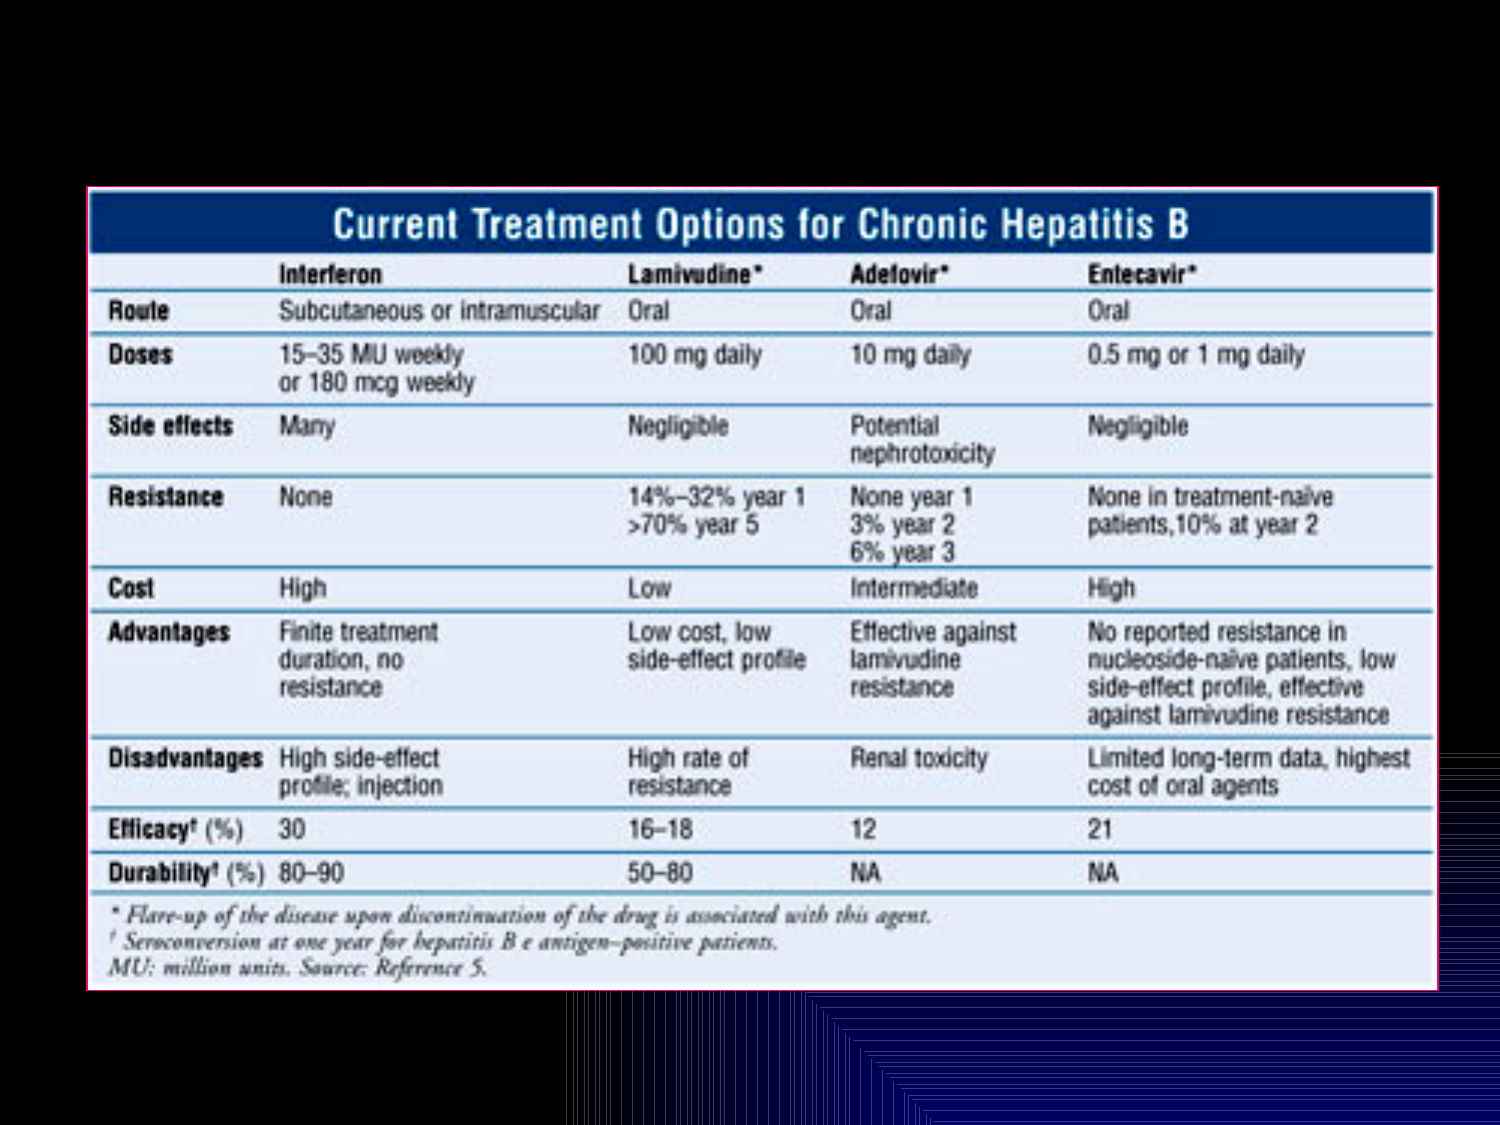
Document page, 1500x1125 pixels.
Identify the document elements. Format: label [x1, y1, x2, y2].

picture [87, 187, 1438, 990]
